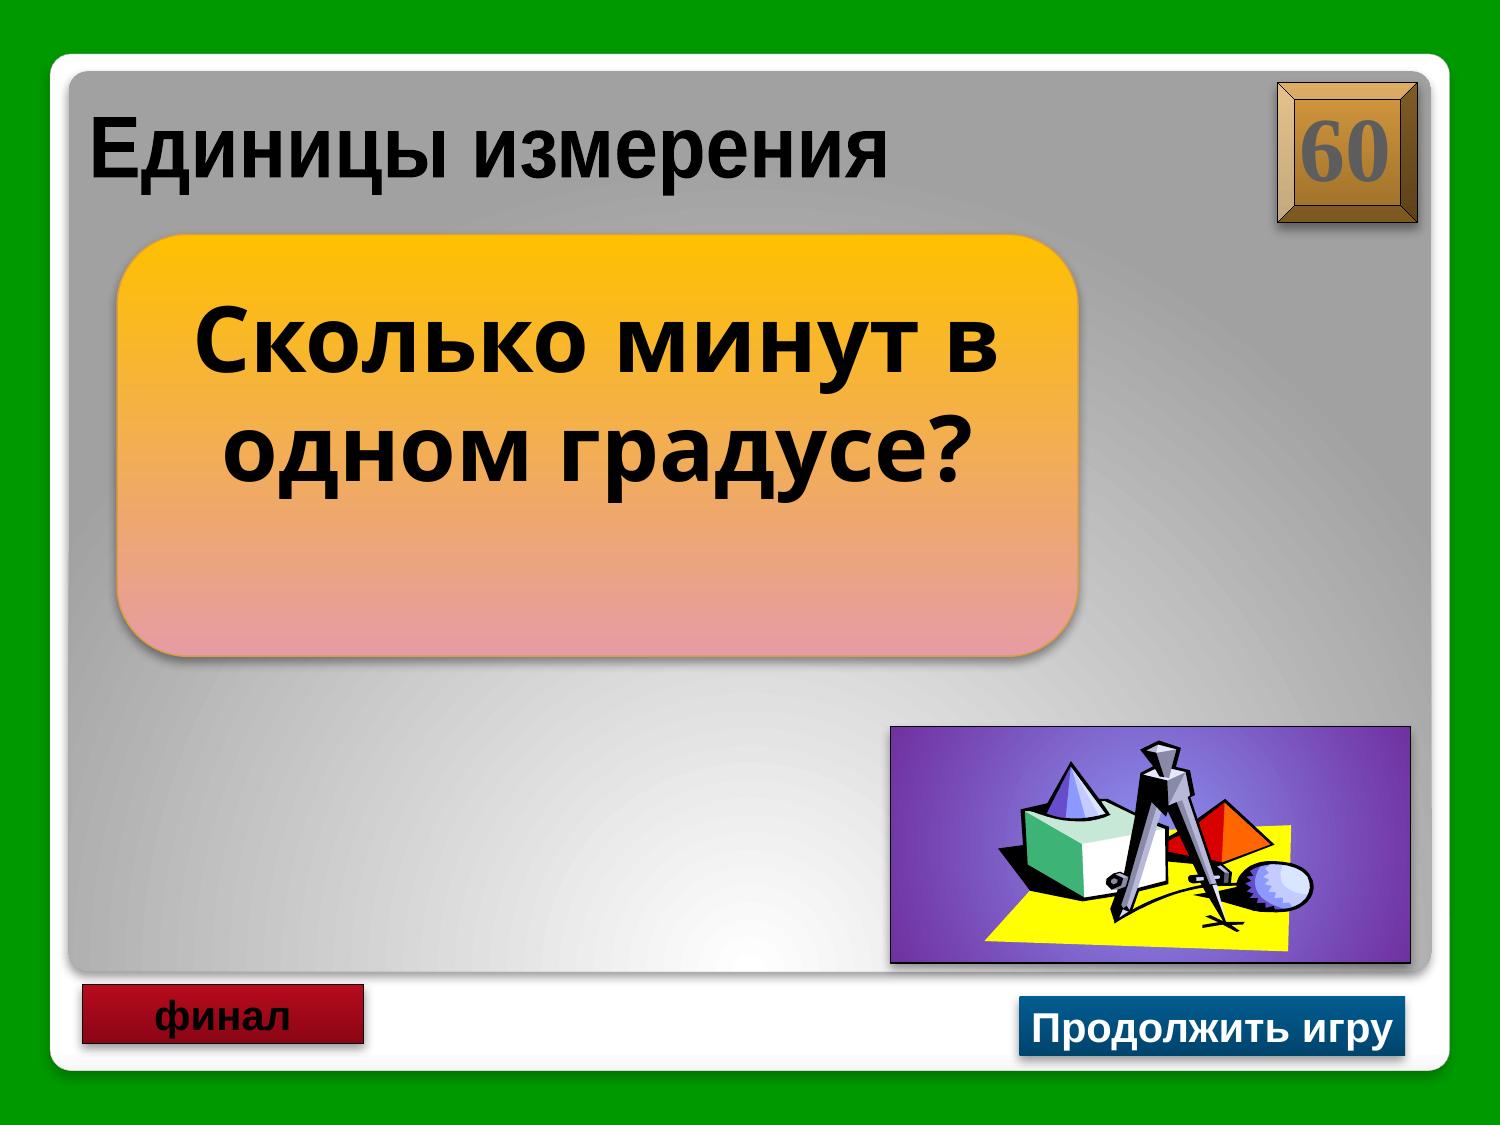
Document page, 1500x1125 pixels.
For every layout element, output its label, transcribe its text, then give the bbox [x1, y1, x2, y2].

text_box Продолжить игру [1019, 996, 1406, 1056]
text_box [1277, 81, 1419, 223]
text_box Сколько минут в одном градусе? [116, 233, 1079, 657]
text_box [890, 726, 1411, 964]
text_box финал [82, 984, 364, 1044]
